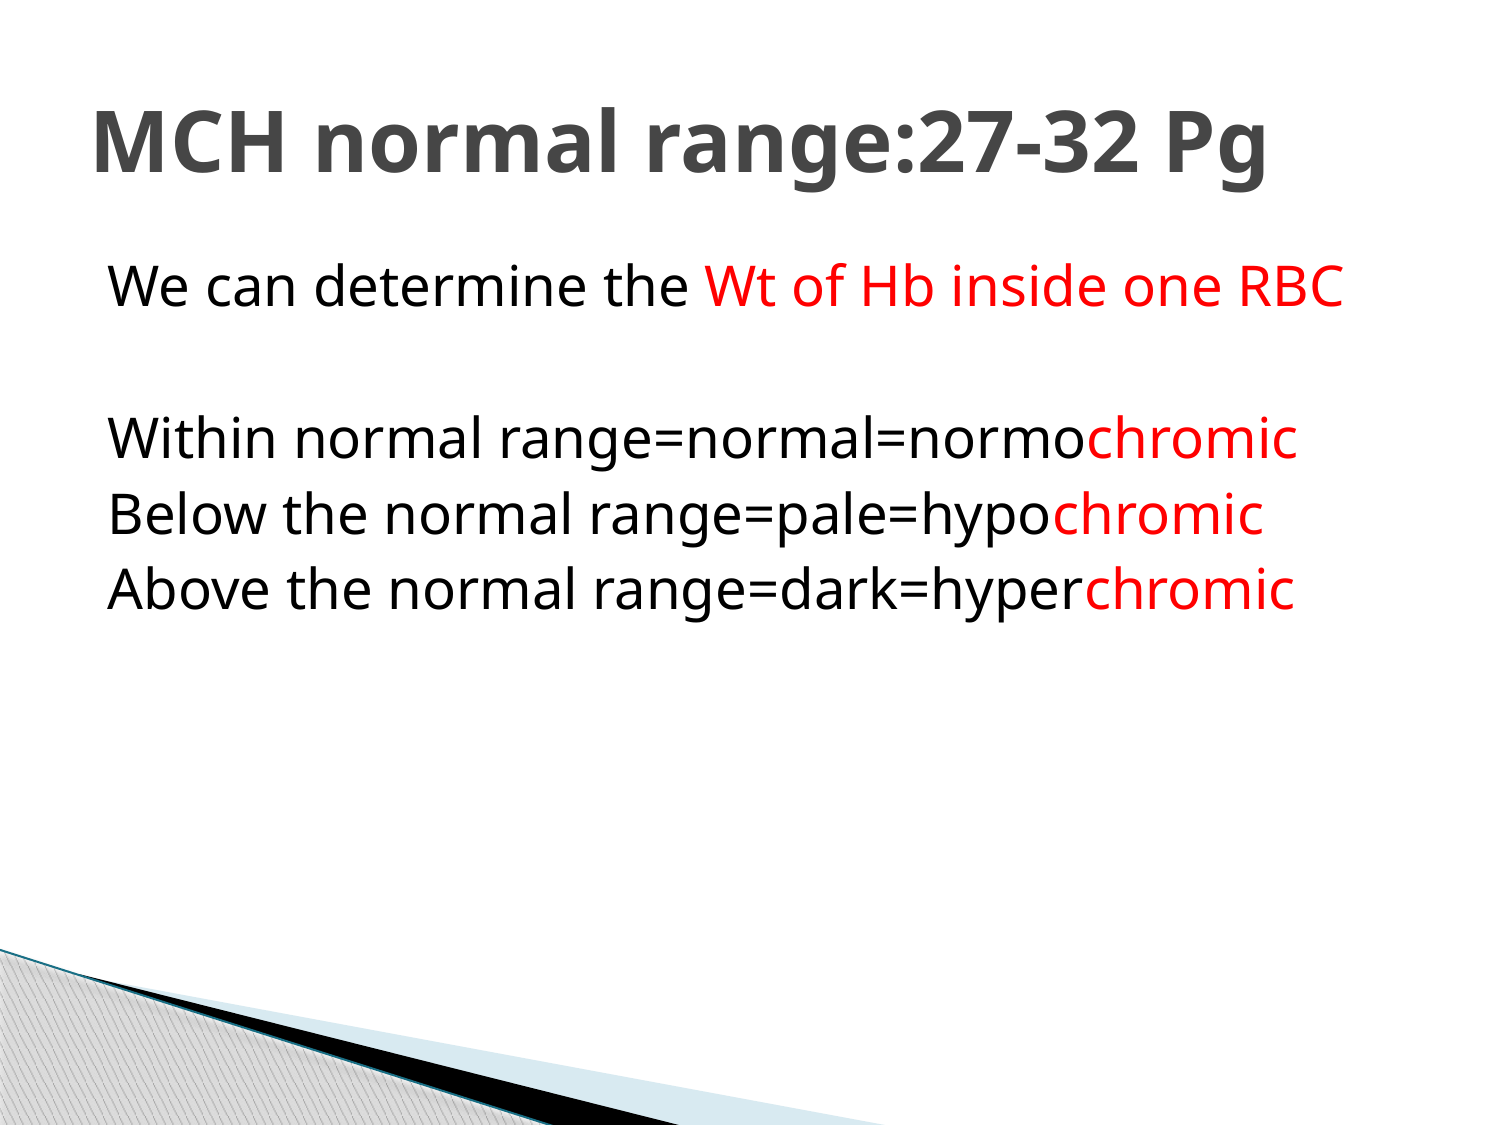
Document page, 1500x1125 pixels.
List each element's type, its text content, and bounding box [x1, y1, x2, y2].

list We can determine the Wt of Hb inside one RBC Within normal range=normal=normochromic Below the normal range=pale=hypochromic Above the normal range=dark=hyperchromic [75, 243, 1425, 986]
title MCH normal range:27-32 Pg [75, 45, 1425, 233]
